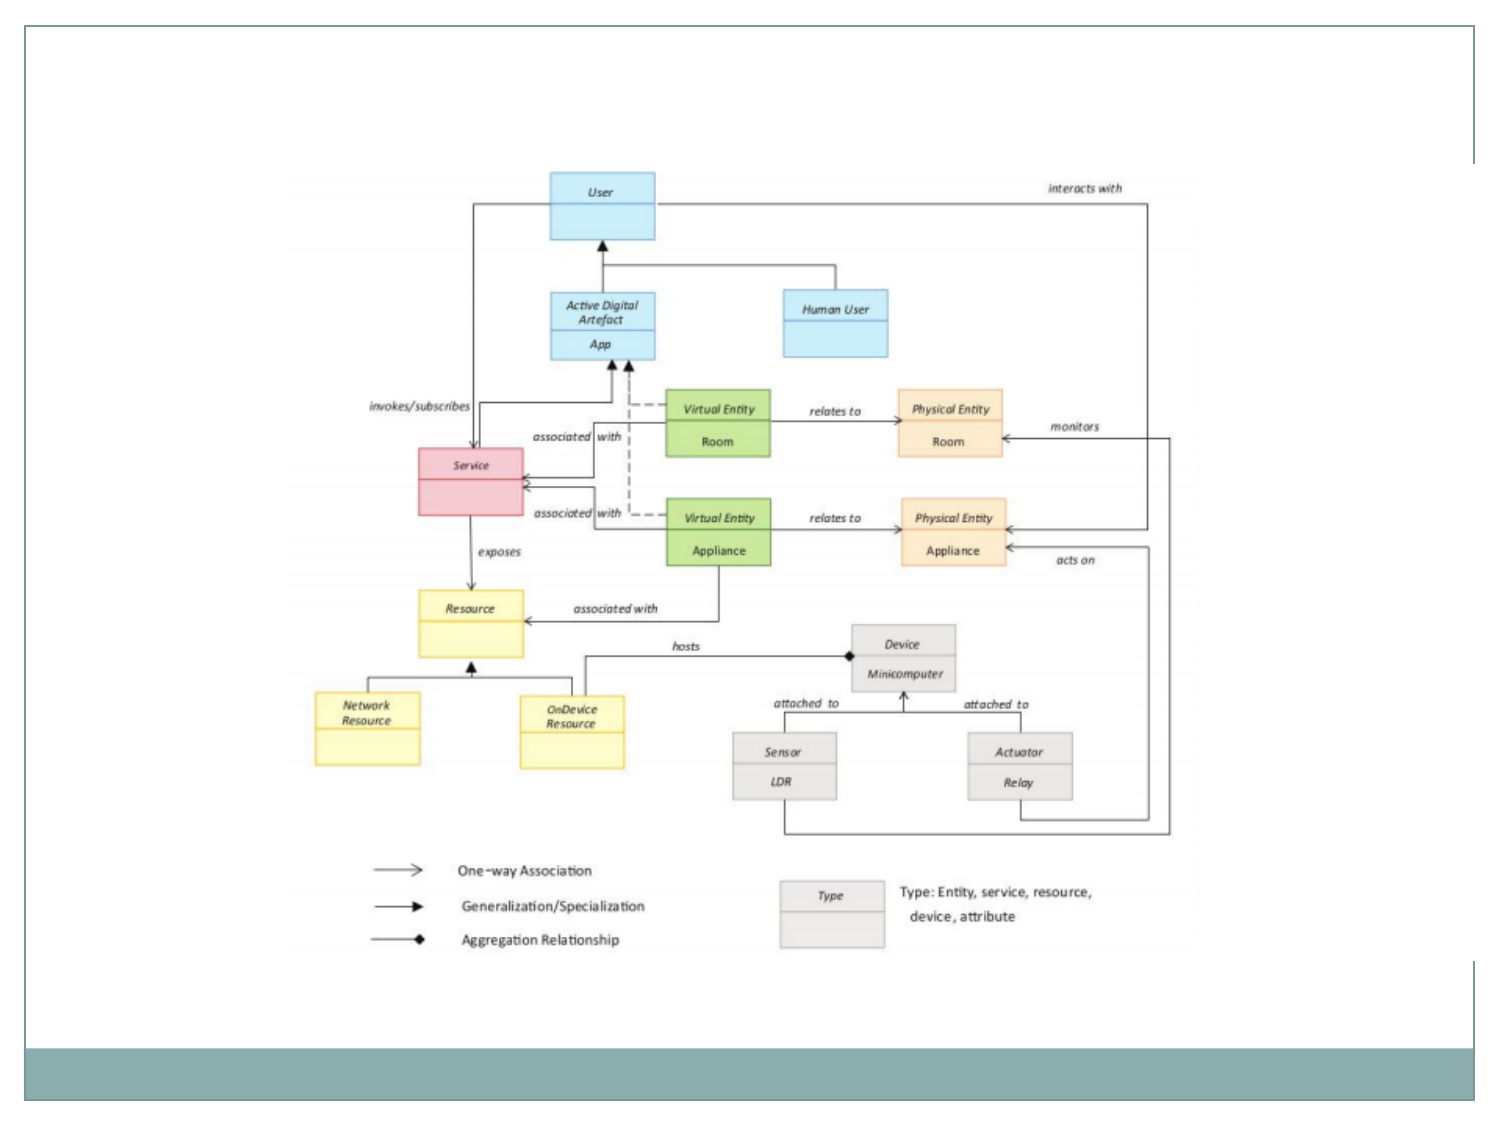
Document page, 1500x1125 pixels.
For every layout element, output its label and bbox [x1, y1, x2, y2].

picture [229, 164, 1488, 961]
text_box [71, 135, 1472, 254]
